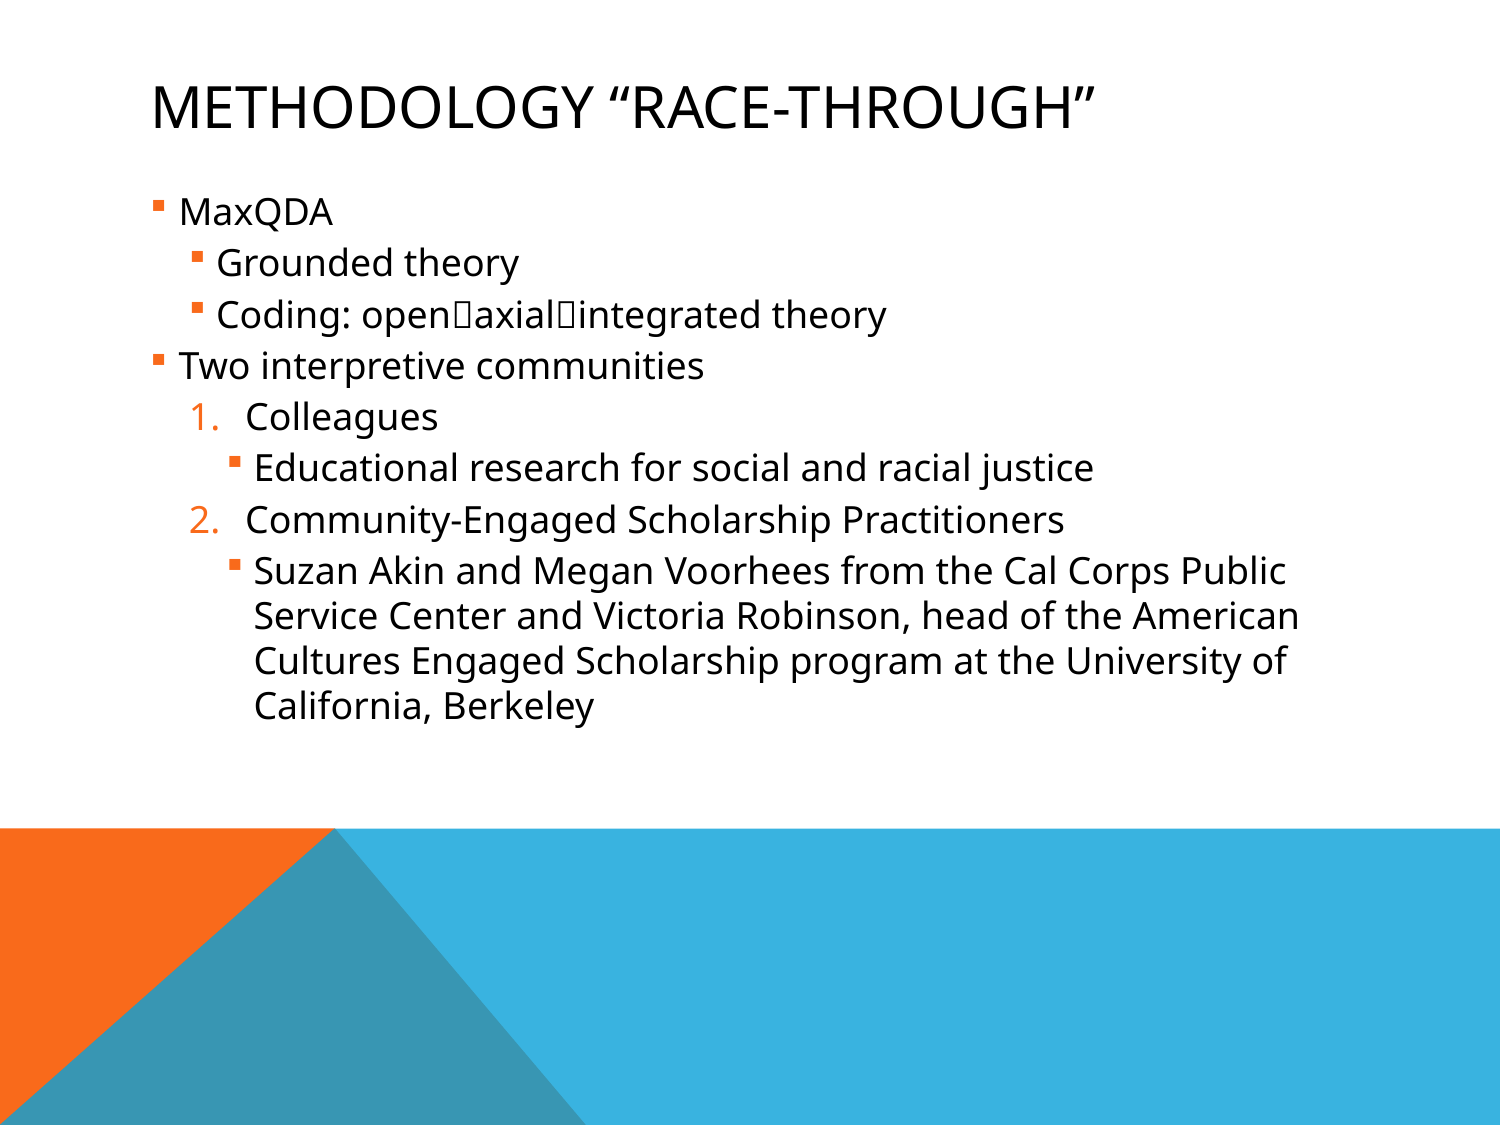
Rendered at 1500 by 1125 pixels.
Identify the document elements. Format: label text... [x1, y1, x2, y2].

list MaxQDA Grounded theory Coding: openaxialintegrated theory Two interpretive communities Colleagues Educational research for social and racial justice Community-Engaged Scholarship Practitioners Suzan Akin and Megan Voorhees from the Cal Corps Public Service Center and Victoria Robinson, head of the American Cultures Engaged Scholarship program at the University of California, Berkeley [135, 180, 1369, 768]
title Methodology “race-through” [135, 60, 1369, 150]
